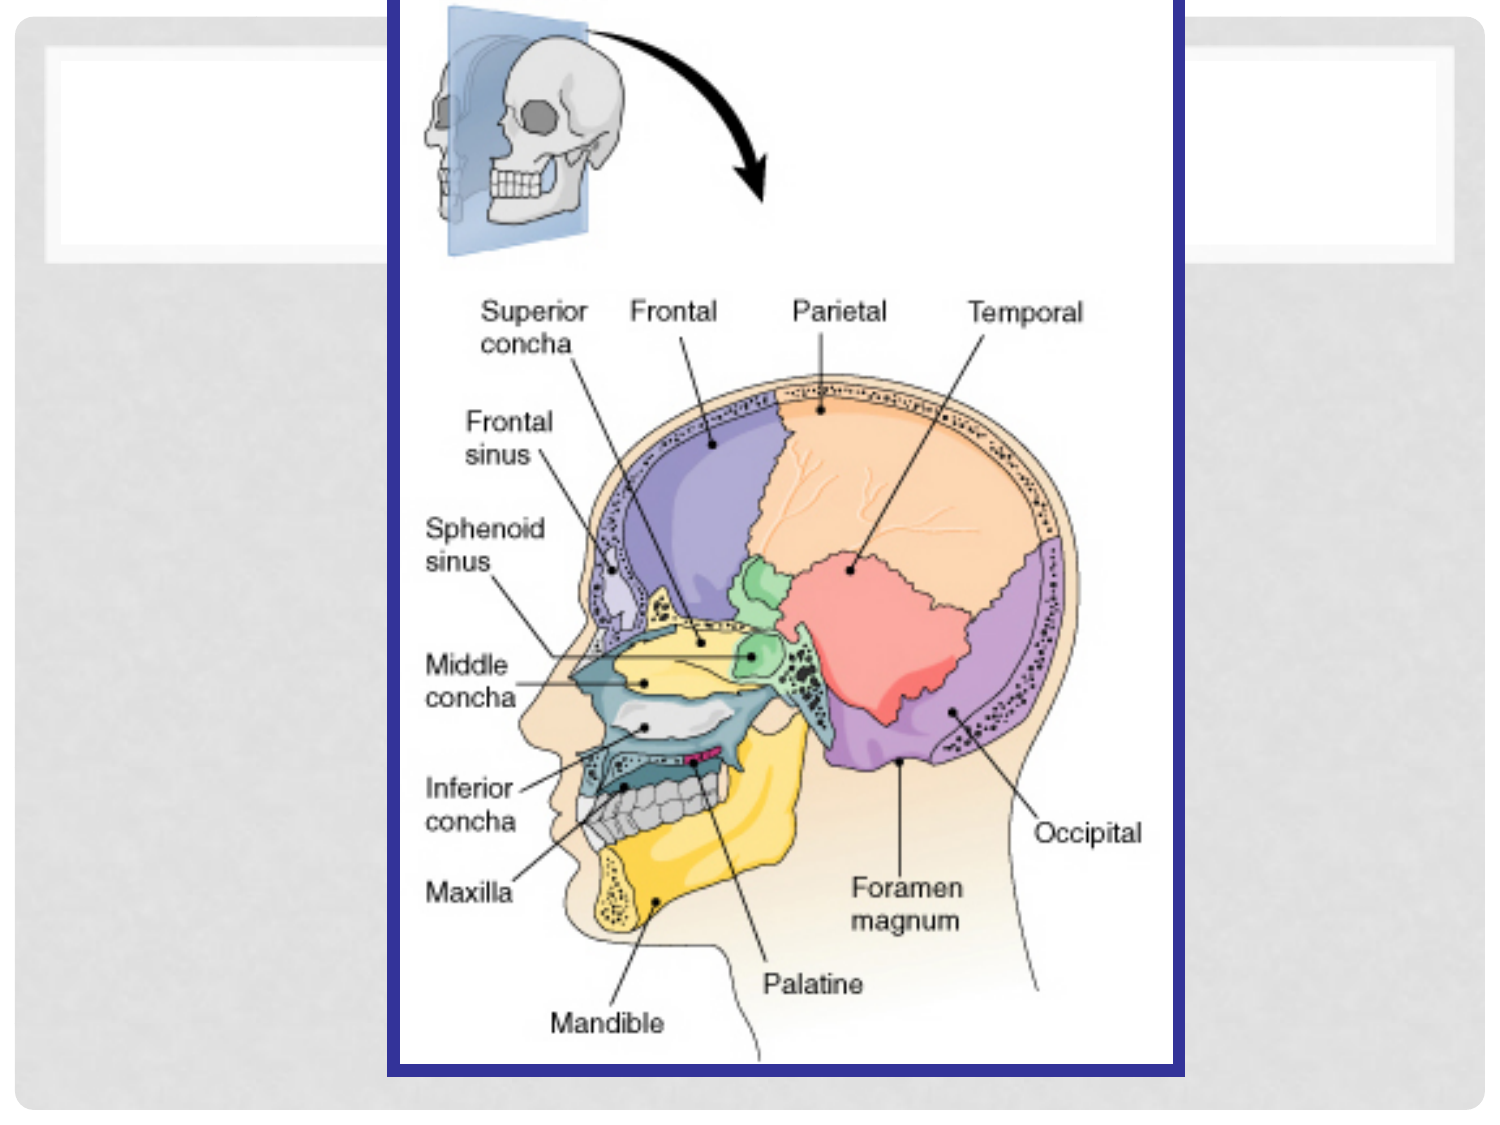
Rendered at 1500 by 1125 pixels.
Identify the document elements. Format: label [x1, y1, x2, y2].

list [399, 0, 1174, 1065]
